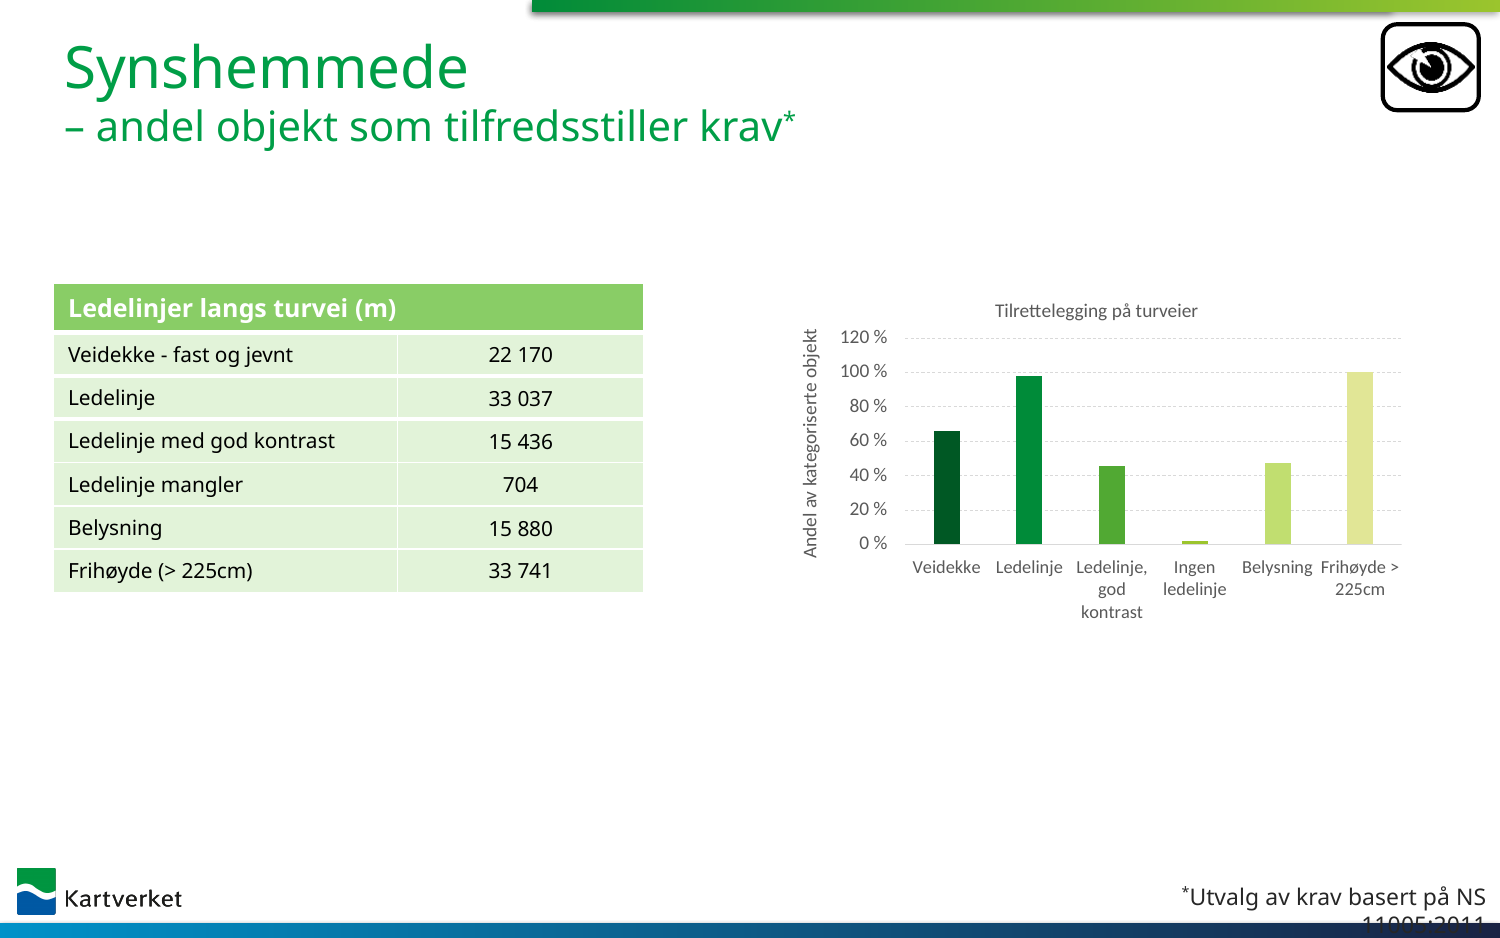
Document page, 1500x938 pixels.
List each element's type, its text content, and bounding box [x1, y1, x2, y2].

table_header Ledelinjer langs turvei (m) [54, 284, 643, 330]
table_cell 15 880 [398, 507, 643, 548]
table_cell 704 [398, 463, 643, 505]
table_cell Ledelinje [54, 378, 397, 417]
table_cell Ledelinje med god kontrast [54, 421, 397, 462]
table_cell 15 436 [398, 421, 643, 462]
text_box *Utvalg av krav basert på NS 11005:2011 [1068, 873, 1500, 938]
table_cell Veidekke - fast og jevnt [54, 335, 397, 374]
picture [791, 291, 1402, 630]
table_cell Frihøyde (> 225cm) [54, 550, 397, 592]
text_box Synshemmede – andel objekt som tilfredsstiller krav* [49, 24, 1431, 158]
table_cell 22 170 [398, 335, 643, 374]
table_cell 33 037 [398, 378, 643, 417]
table_cell Ledelinje mangler [54, 463, 397, 505]
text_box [1382, 24, 1480, 111]
table_cell 33 741 [398, 550, 643, 592]
table_cell Belysning [54, 507, 397, 548]
